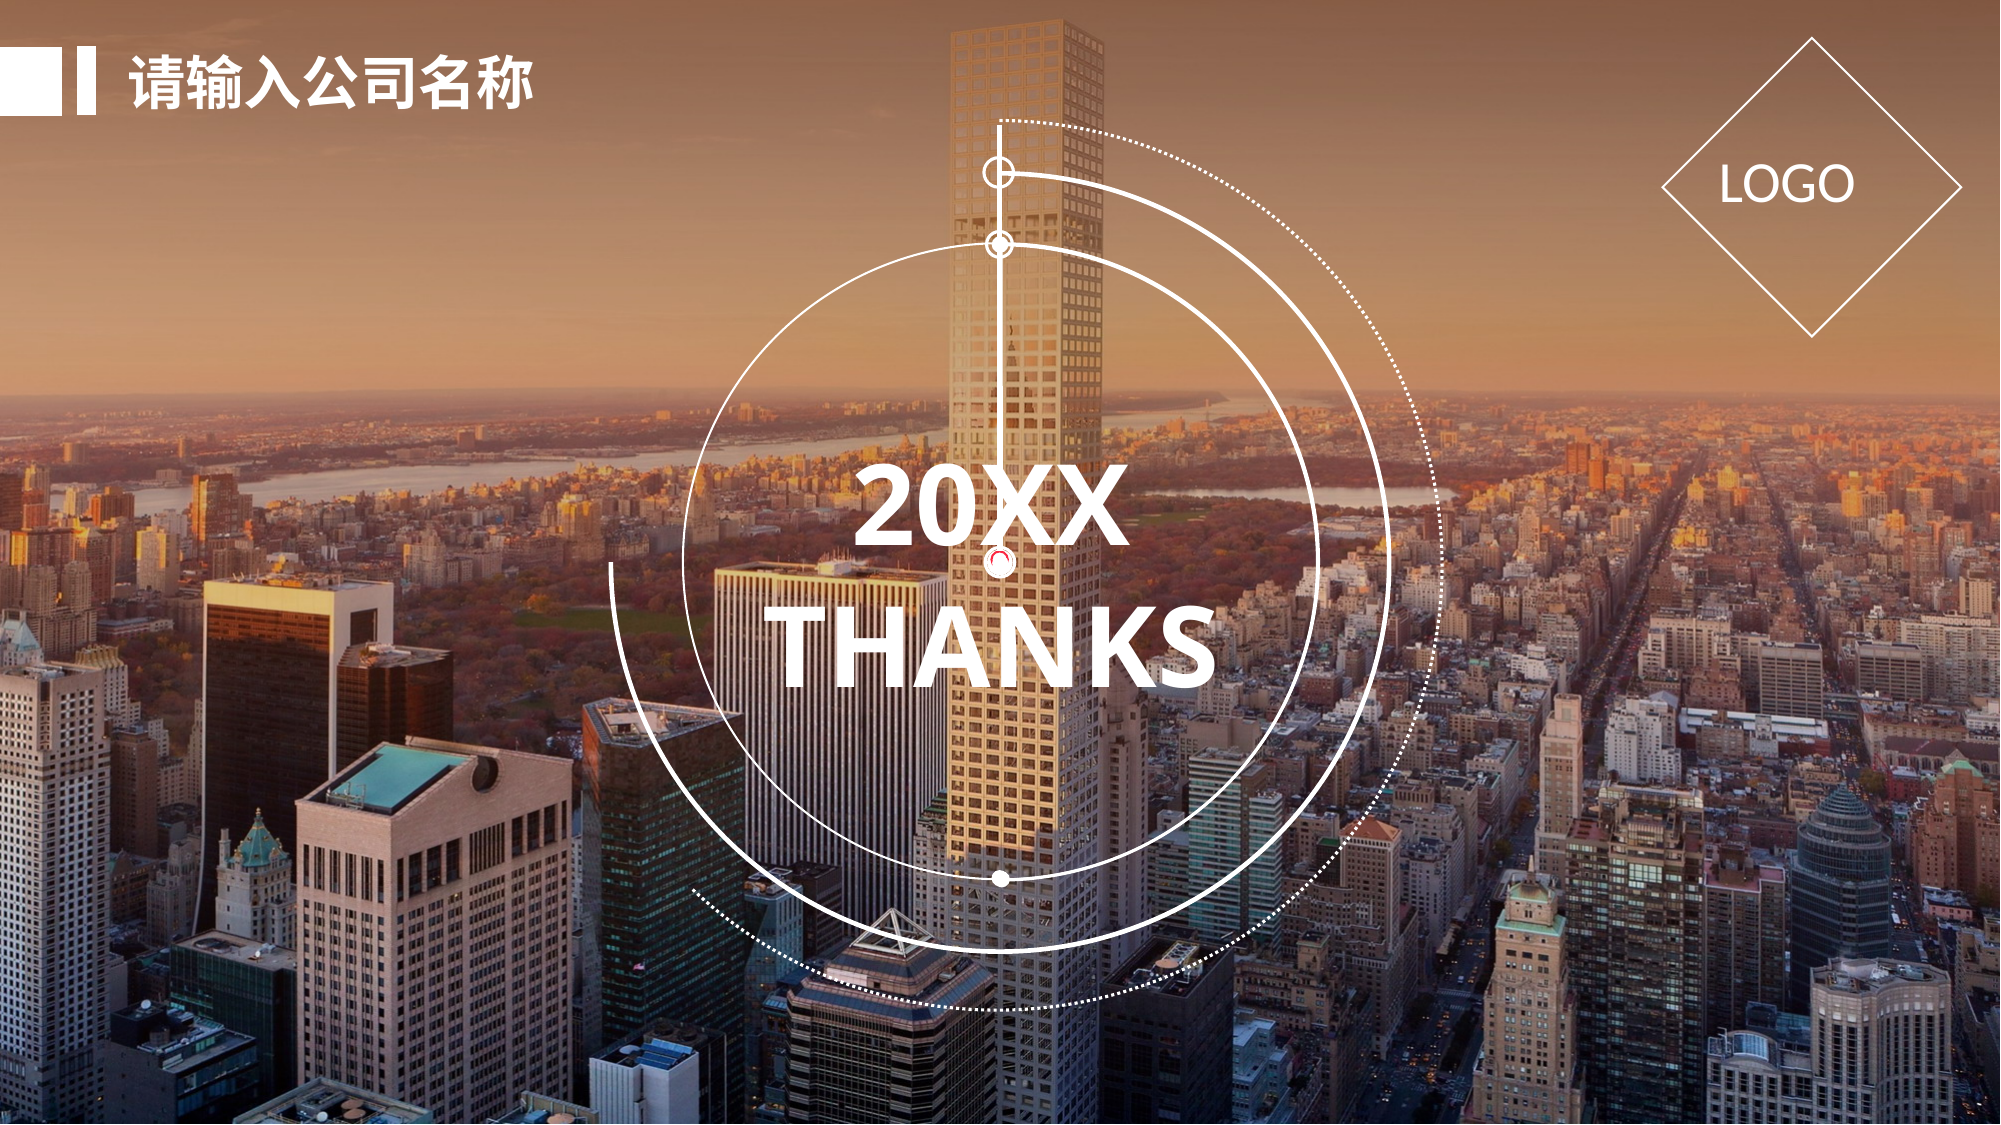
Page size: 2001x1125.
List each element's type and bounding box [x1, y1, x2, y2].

text_box [991, 236, 1009, 887]
picture [0, 0, 2000, 1124]
text_box [552, 120, 1443, 1011]
